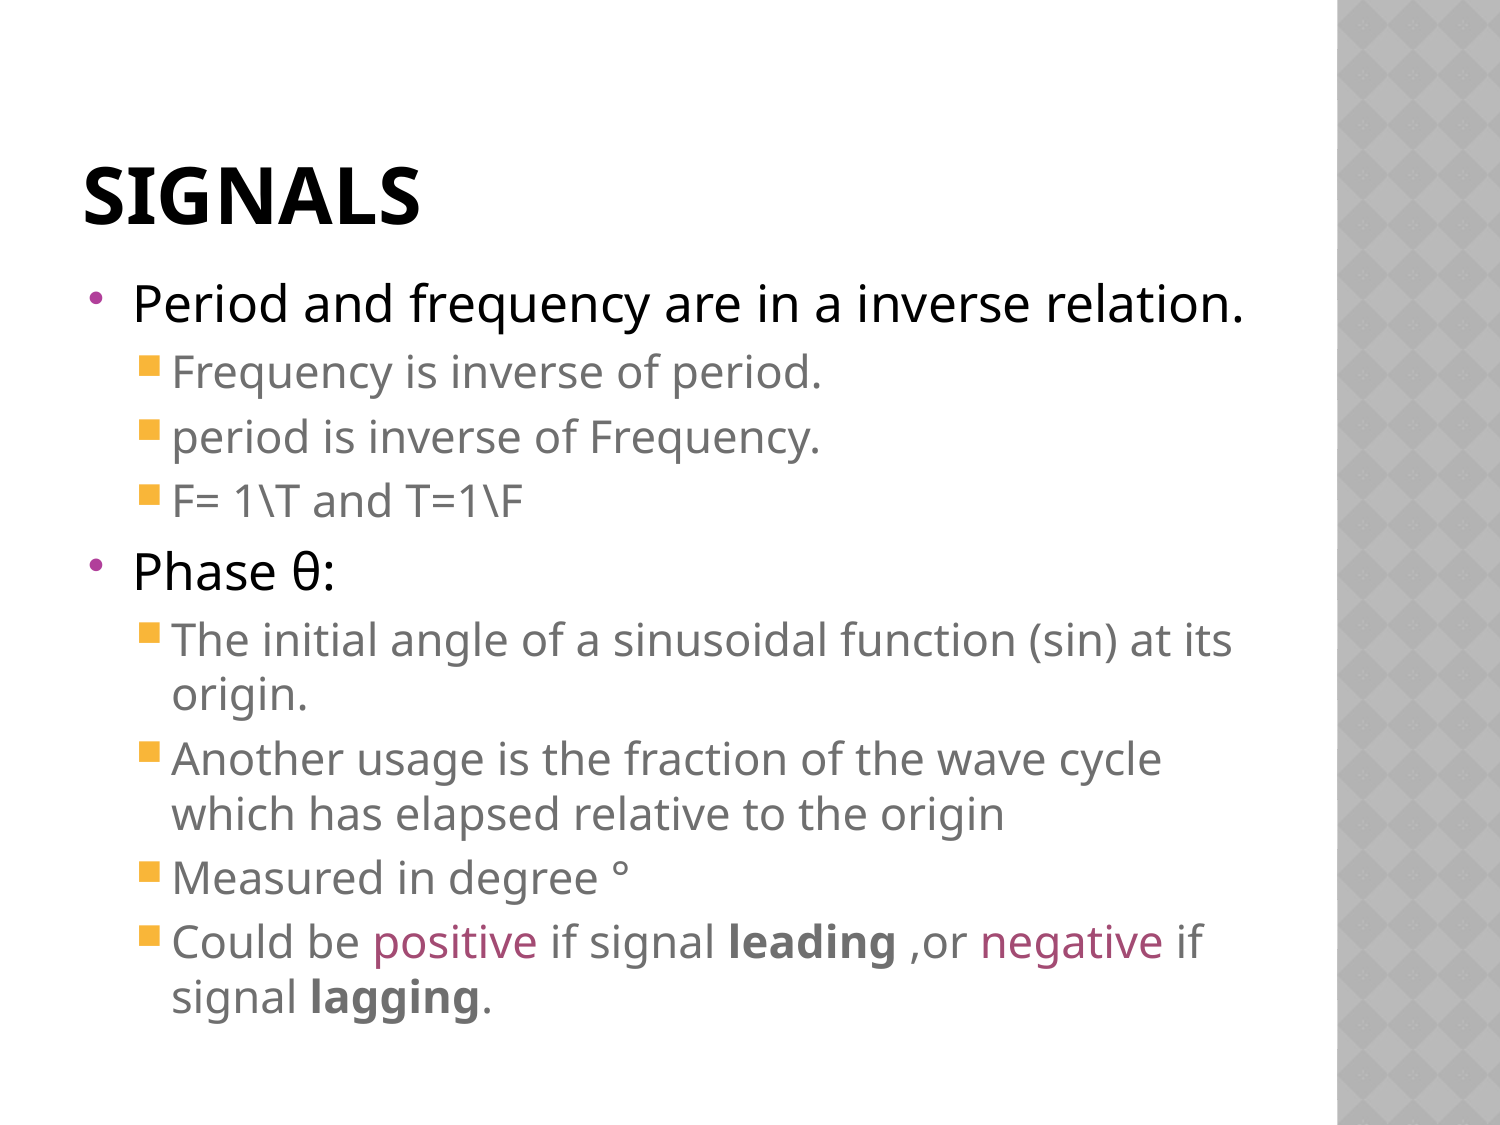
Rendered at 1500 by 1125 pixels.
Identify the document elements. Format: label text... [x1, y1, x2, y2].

title Signals [75, 52, 1263, 240]
list Period and frequency are in a inverse relation. Frequency is inverse of period. period is inverse of Frequency. F= 1\T and T=1\F Phase θ: The initial angle of a sinusoidal function (sin) at its origin. Another usage is the fraction of the wave cycle which has elapsed relative to the origin Measured in degree ° Could be positive if signal leading ,or negative if signal lagging. [75, 264, 1263, 1059]
